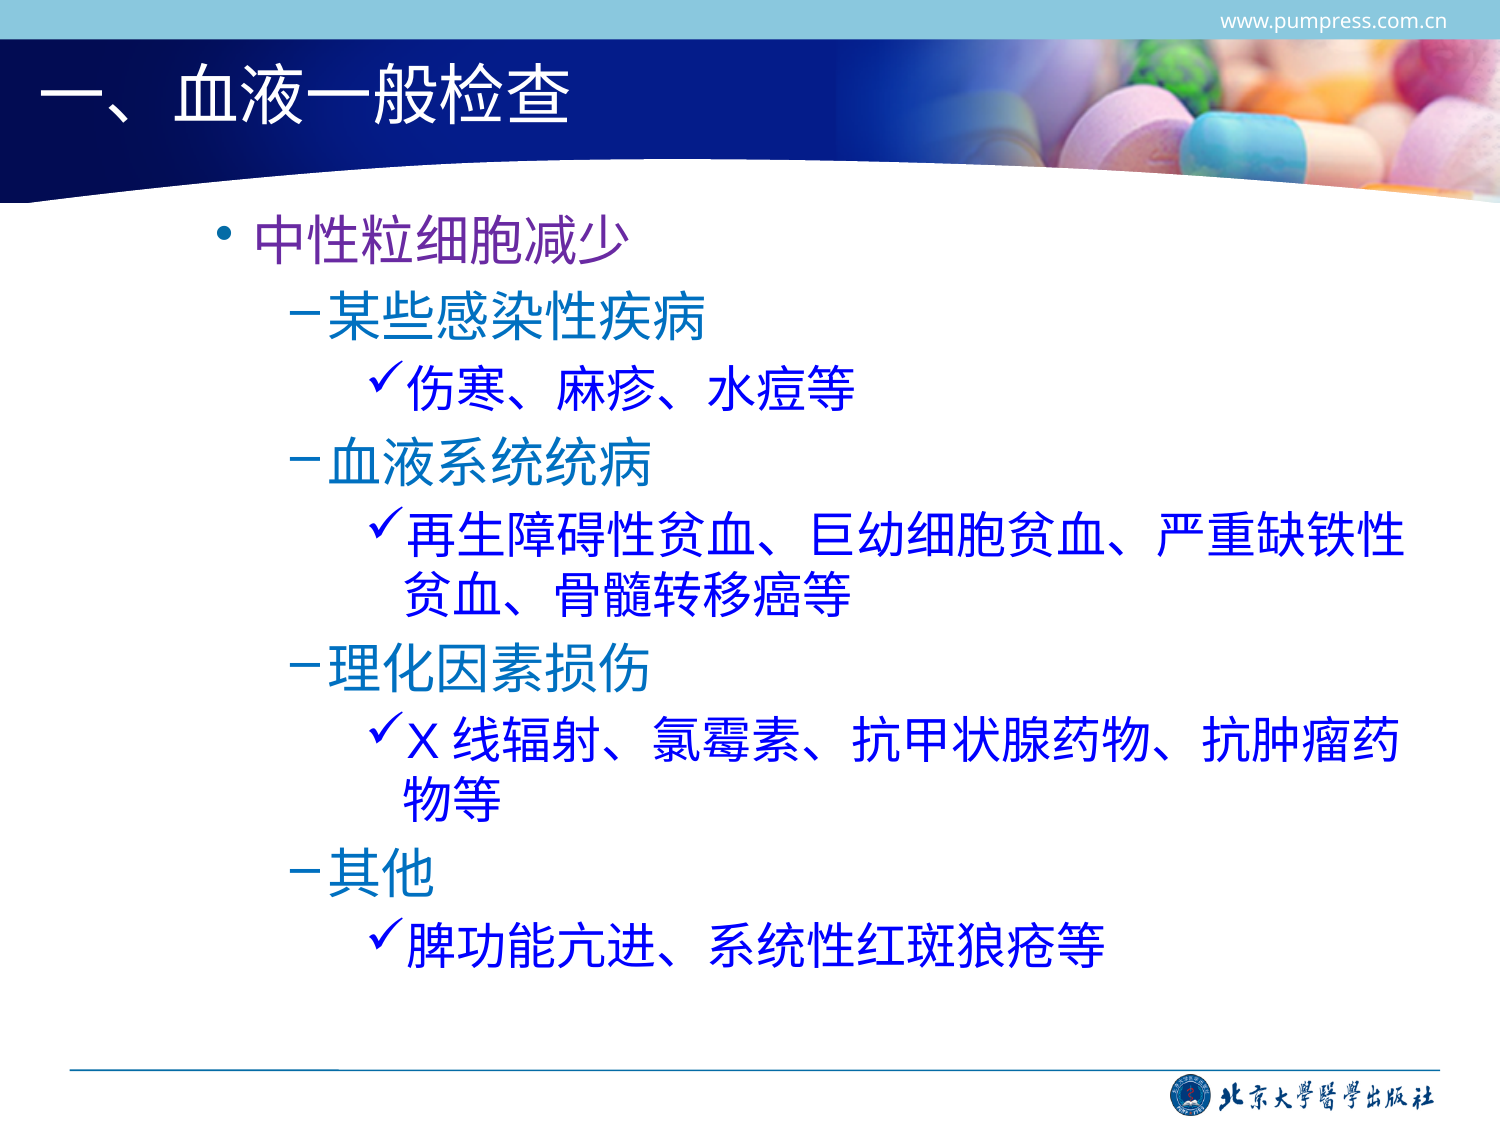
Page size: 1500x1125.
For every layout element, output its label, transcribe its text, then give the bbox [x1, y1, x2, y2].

title 一、血液一般检查 [23, 46, 1349, 140]
picture [1170, 1074, 1436, 1118]
list 中性粒细胞减少 某些感染性疾病 伤寒、麻疹、水痘等 血液系统统病 再生障碍性贫血、巨幼细胞贫血、严重缺铁性贫血、骨髓转移癌等 理化因素损伤 X线辐射、氯霉素、抗甲状腺药物、抗肿瘤药物等 其他 脾功能亢进、系统性红斑狼疮等 [49, 198, 1463, 1026]
slide_number www.pumpress.com.cn [1024, 0, 1463, 38]
picture [0, 40, 1500, 203]
